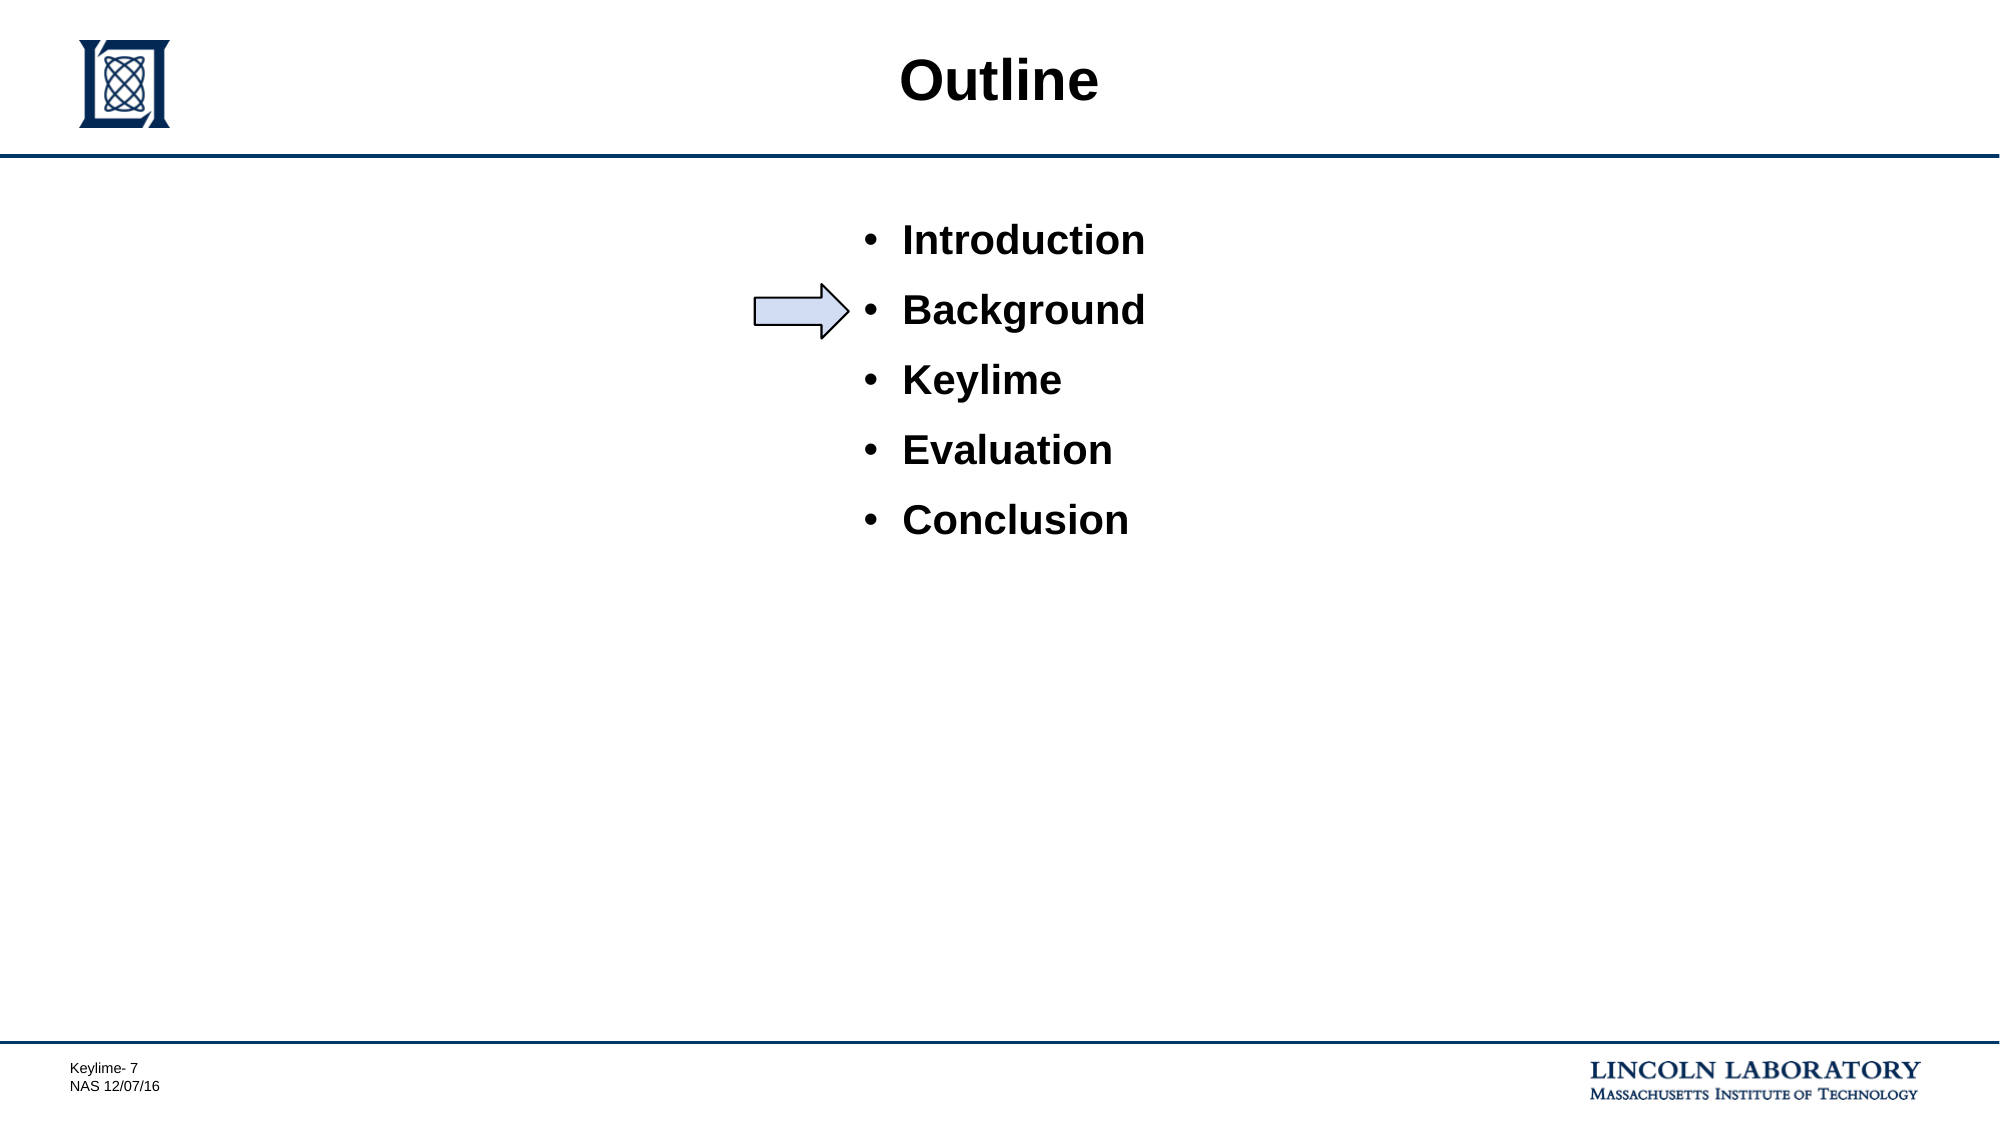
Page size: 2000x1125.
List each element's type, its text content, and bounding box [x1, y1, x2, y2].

list Introduction Background Keylime Evaluation Conclusion [848, 211, 1506, 1004]
picture [79, 40, 170, 128]
picture [1588, 1061, 1921, 1100]
text_box [754, 284, 849, 339]
title Outline [205, 16, 1794, 151]
